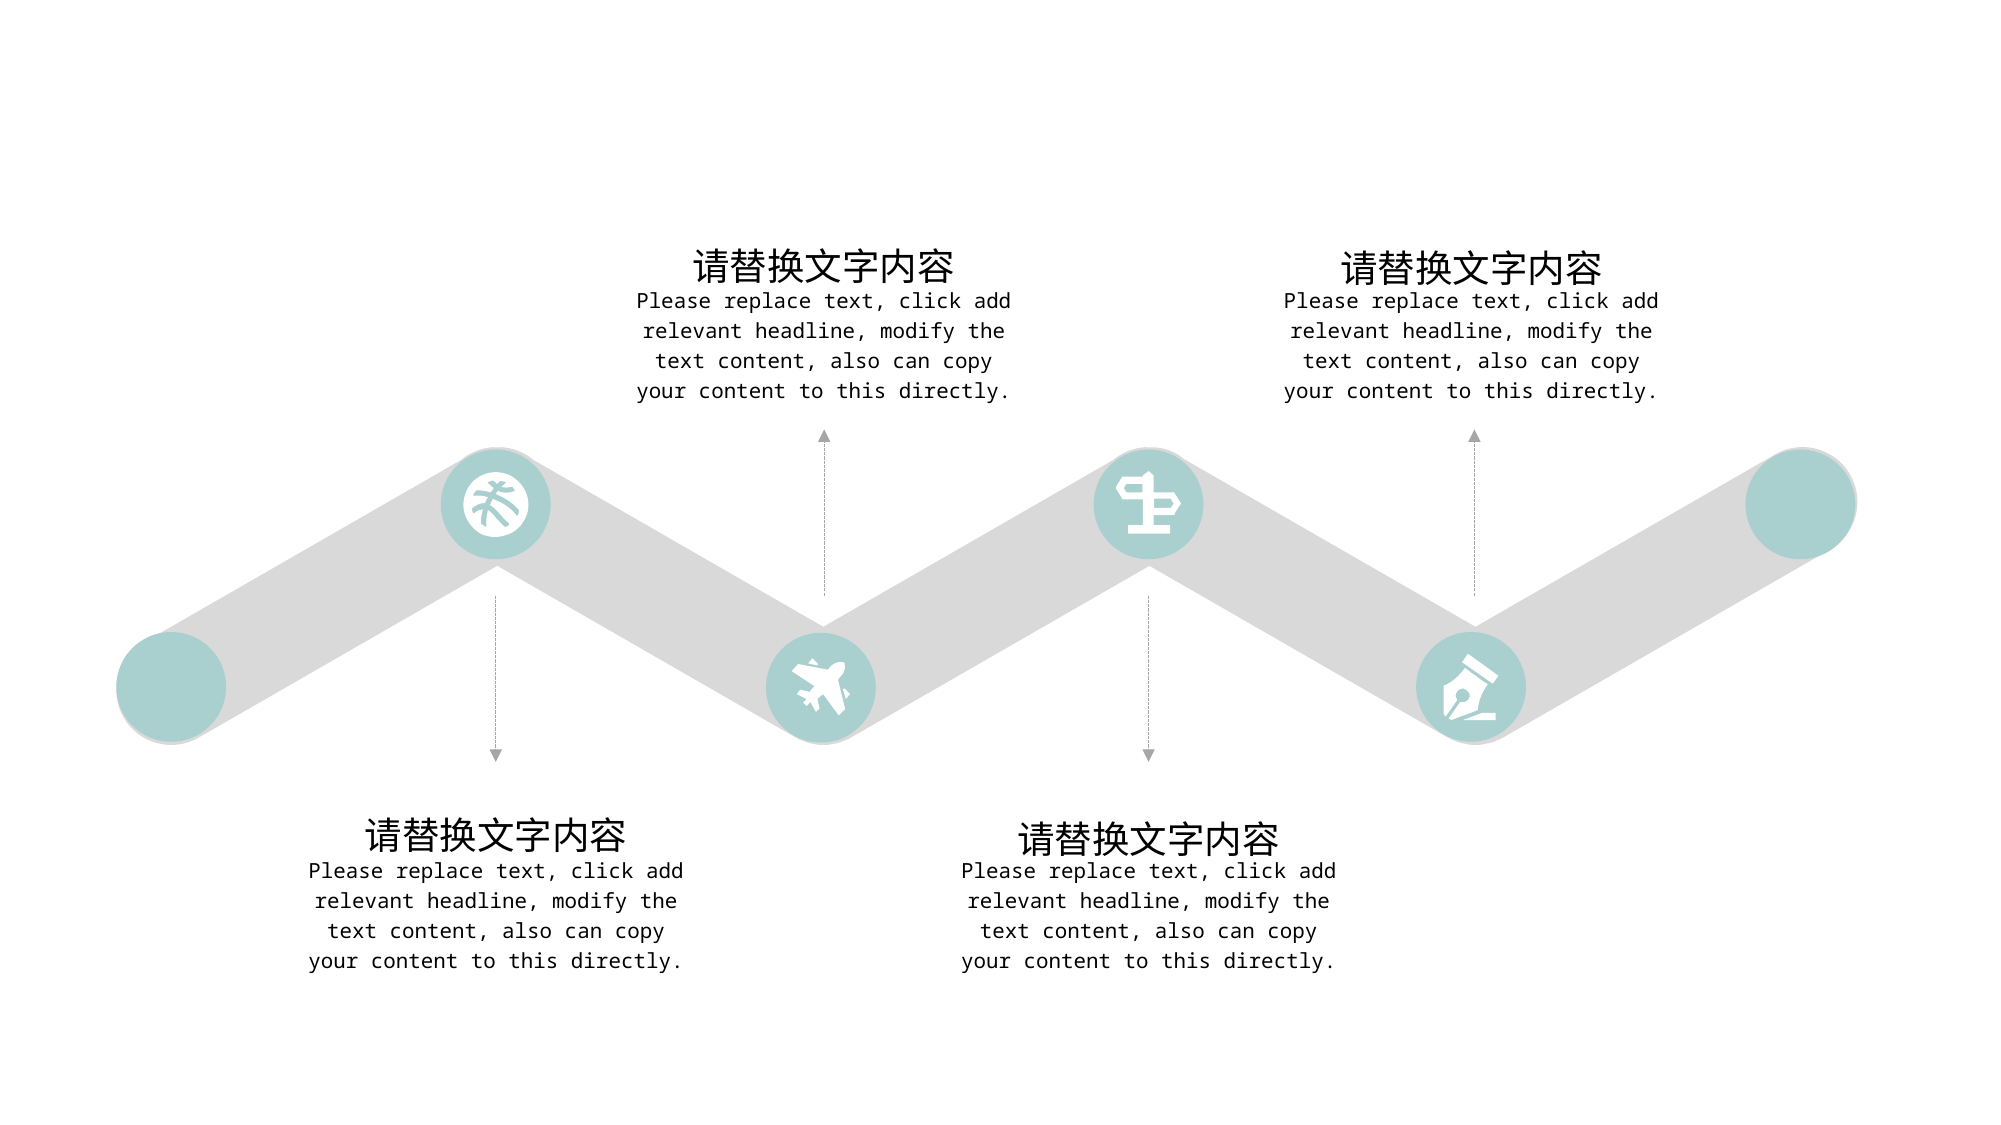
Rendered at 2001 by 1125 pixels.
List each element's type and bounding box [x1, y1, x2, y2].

text_box [1256, 229, 1686, 408]
text_box [609, 227, 1038, 408]
text_box [116, 215, 1856, 977]
text_box [940, 799, 1357, 978]
text_box [287, 795, 704, 978]
